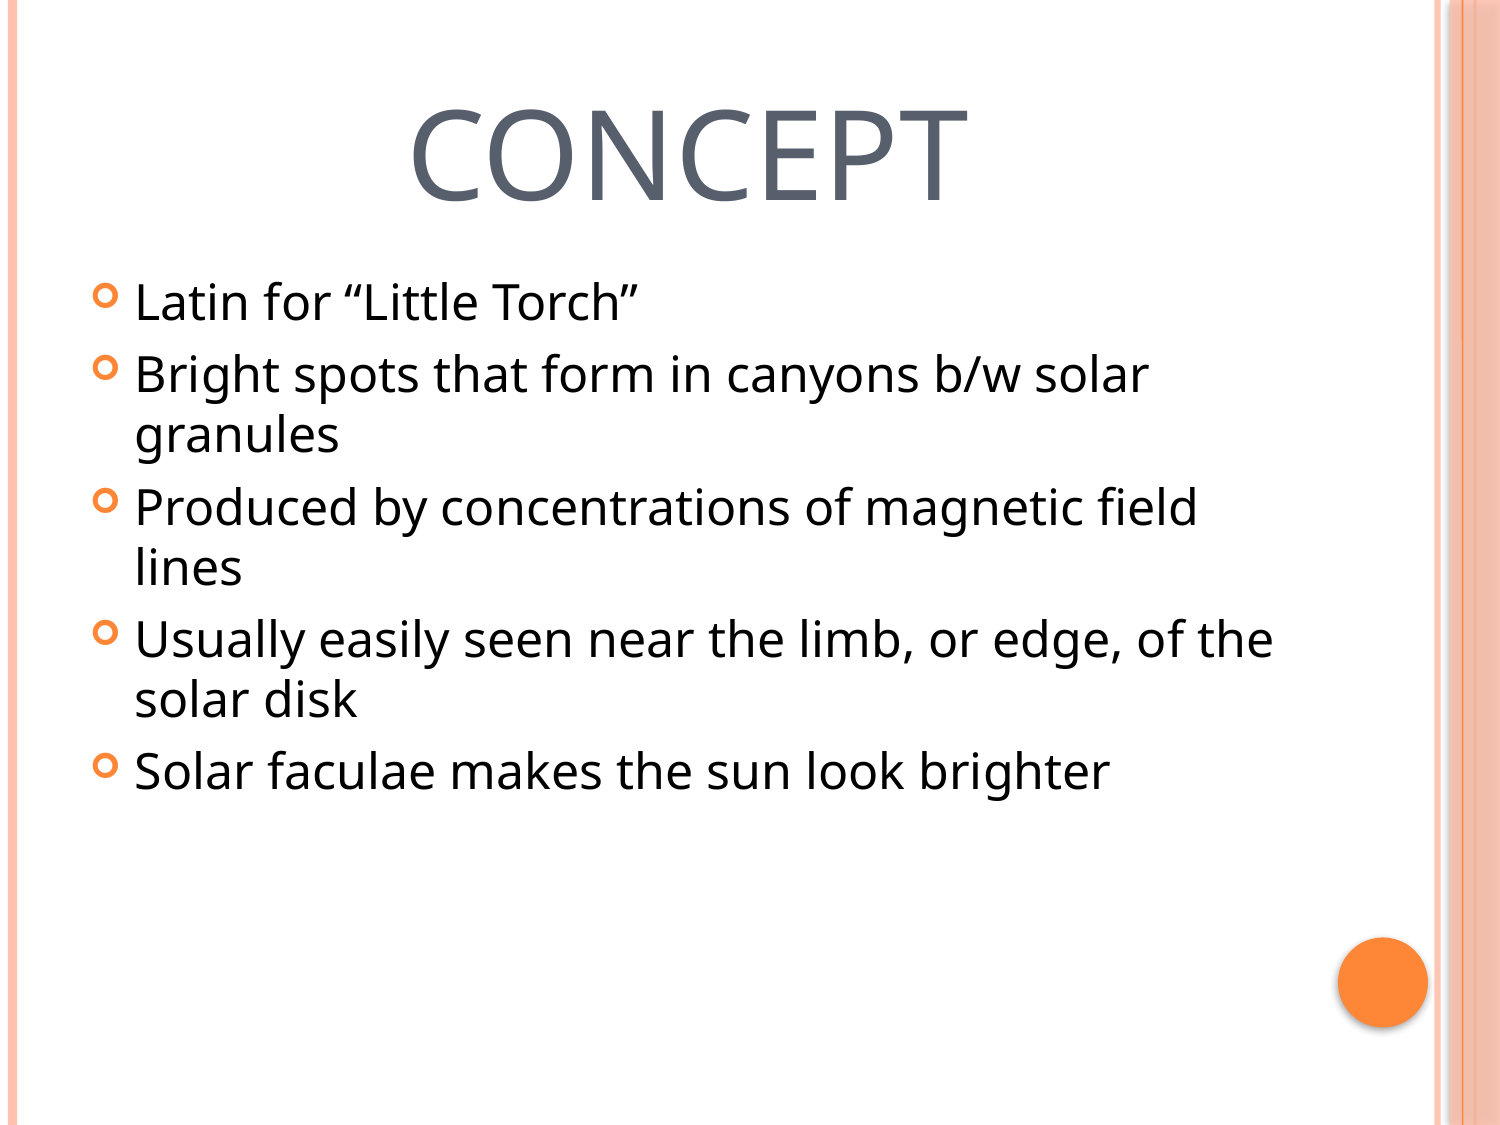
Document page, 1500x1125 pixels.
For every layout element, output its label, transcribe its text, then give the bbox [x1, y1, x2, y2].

title Concept [75, 45, 1300, 233]
list Latin for “Little Torch” Bright spots that form in canyons b/w solar granules Produced by concentrations of magnetic field lines Usually easily seen near the limb, or edge, of the solar disk Solar faculae makes the sun look brighter [75, 262, 1300, 1062]
